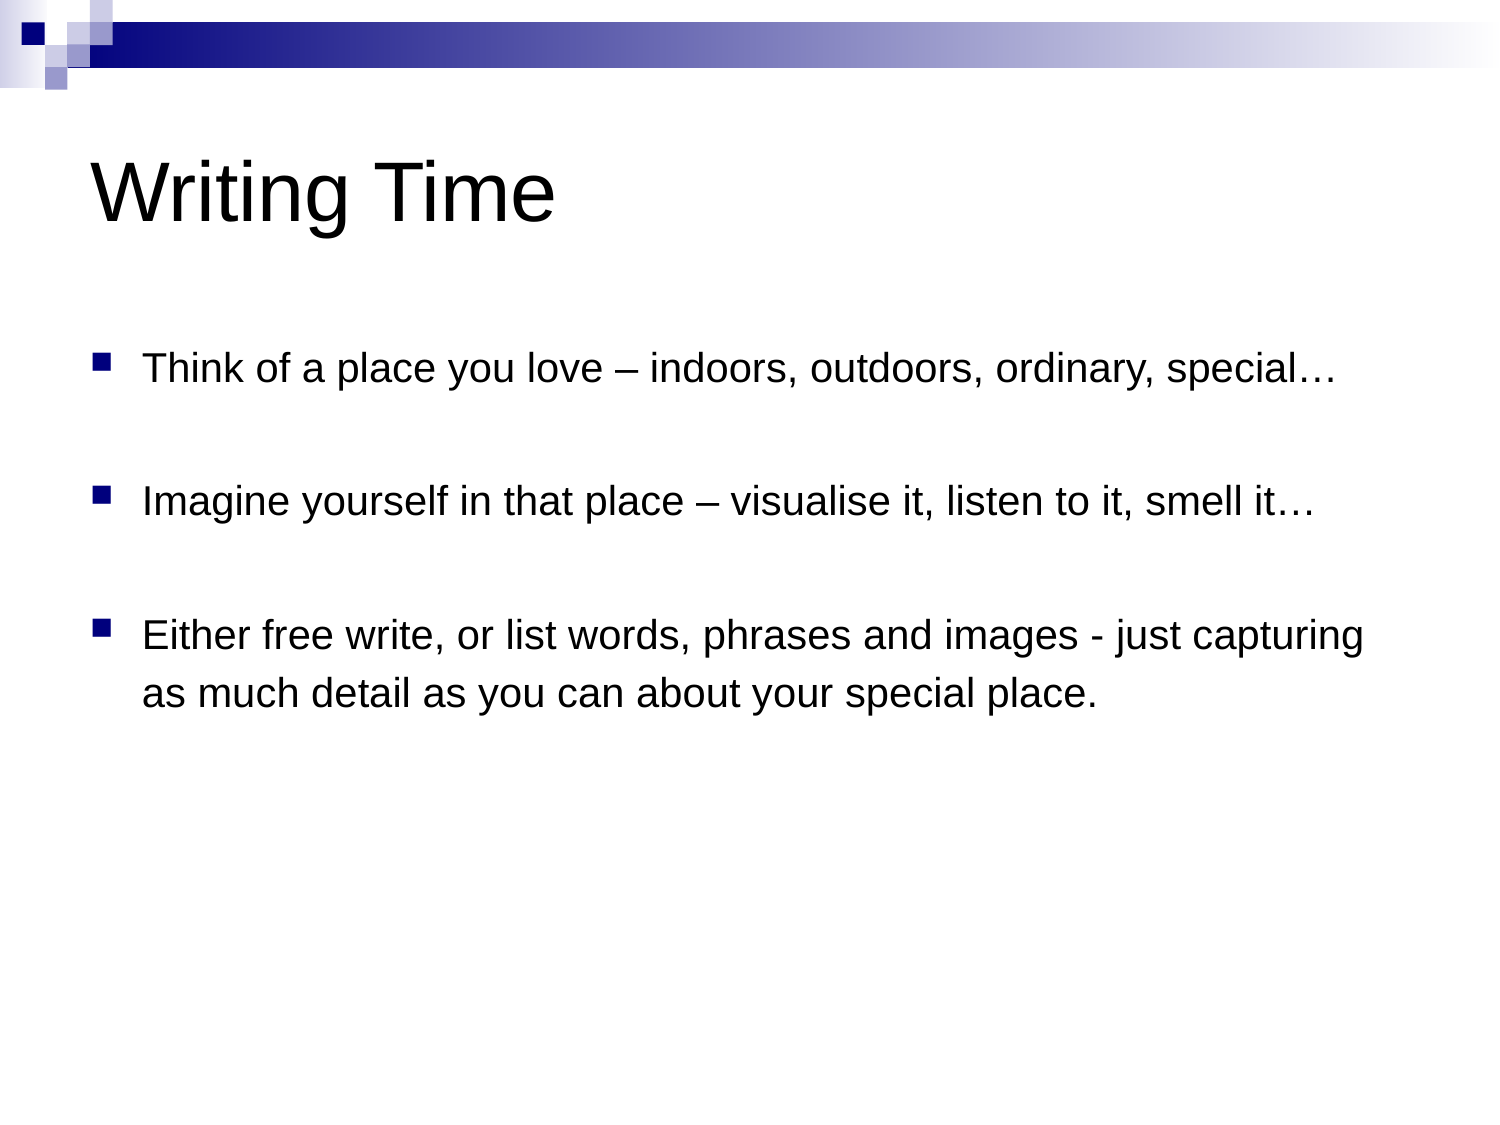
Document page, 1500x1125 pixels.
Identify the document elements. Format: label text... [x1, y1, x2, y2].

title Writing Time [74, 74, 1426, 301]
list Think of a place you love – indoors, outdoors, ordinary, special… Imagine yourself in that place – visualise it, listen to it, smell it… Either free write, or list words, phrases and images - just capturing as much detail as you can about your special place. [74, 324, 1426, 963]
